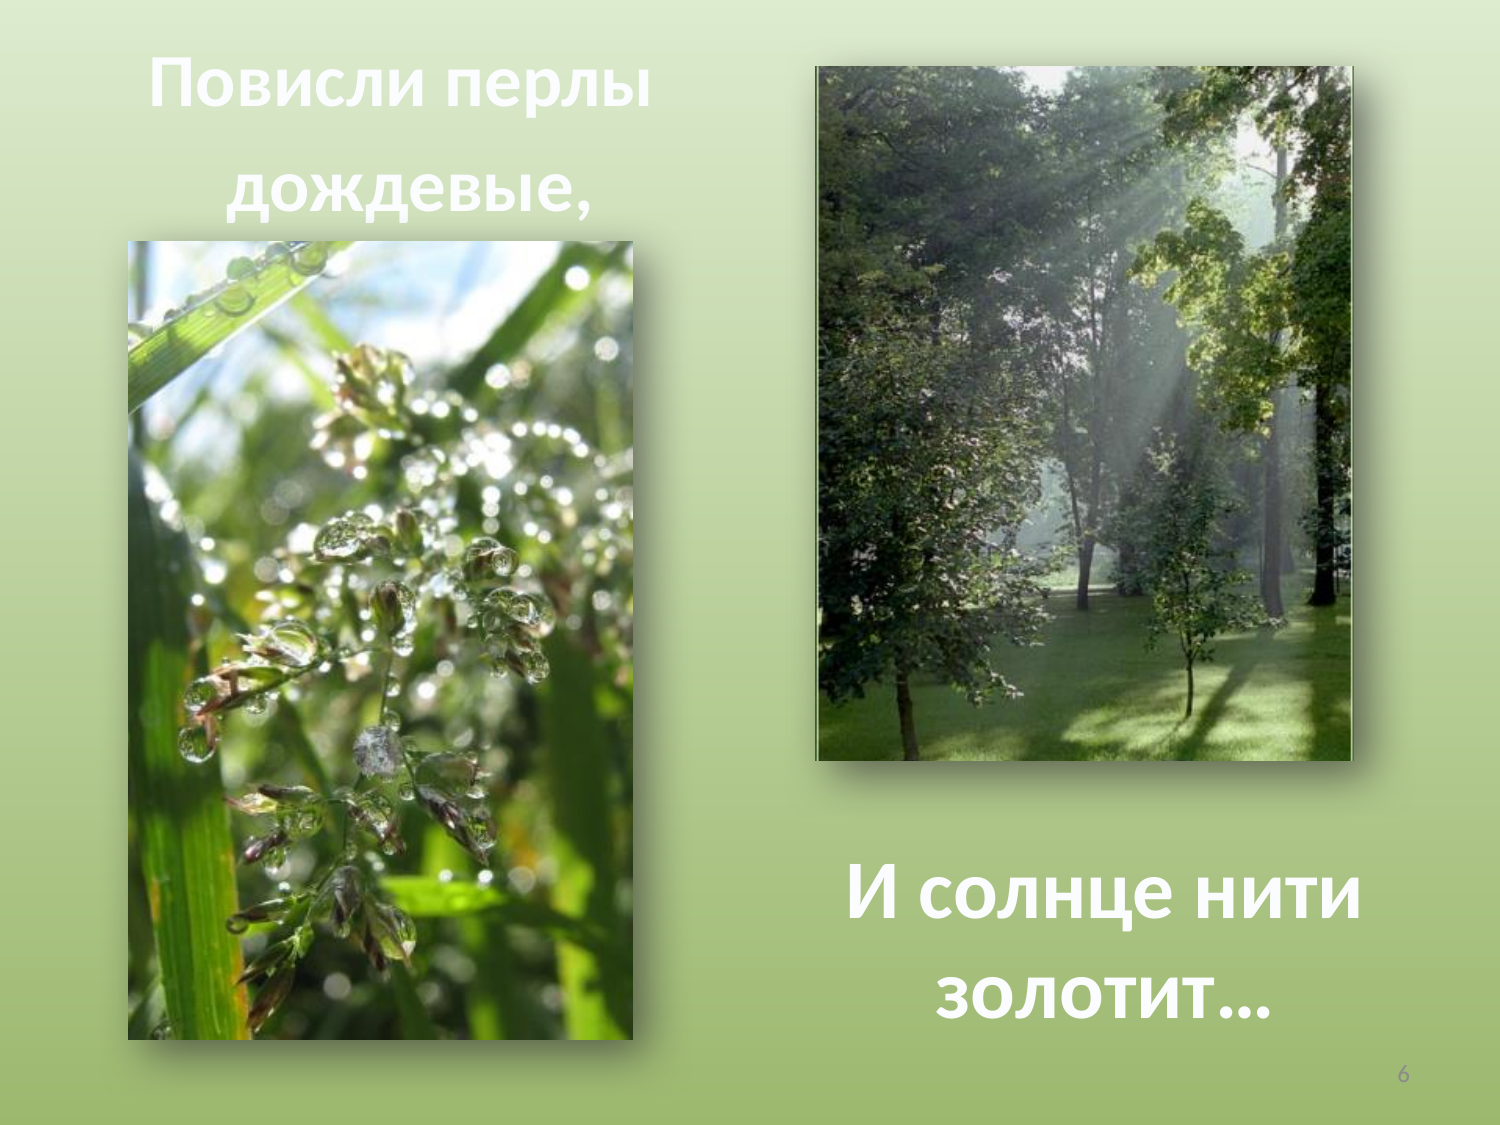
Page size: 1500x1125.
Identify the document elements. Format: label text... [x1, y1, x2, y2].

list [814, 66, 1354, 762]
list И солнце нити золотит… [773, 937, 1437, 1044]
list Повисли перлы дождевые, [70, 128, 734, 235]
slide_number 6 [1074, 1042, 1425, 1103]
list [128, 240, 634, 1040]
